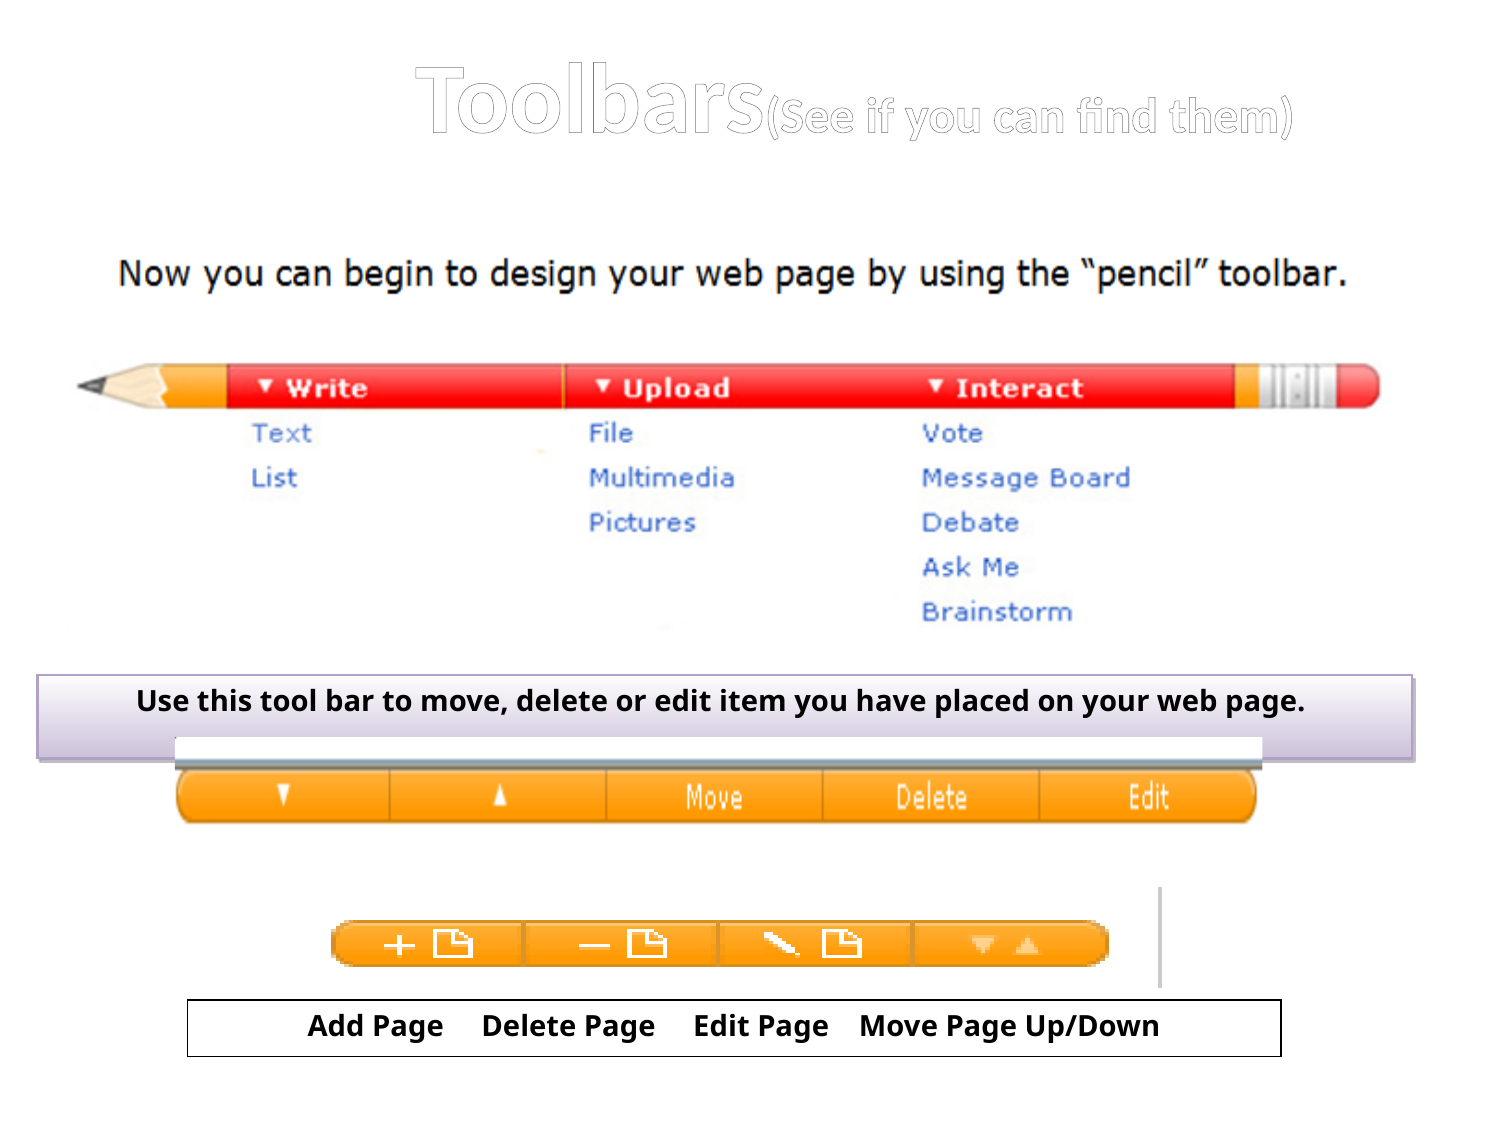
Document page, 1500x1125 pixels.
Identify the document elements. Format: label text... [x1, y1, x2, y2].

text_box Toolbars(See if you can find them) [399, 24, 1500, 160]
text_box Add Page Delete Page Edit Page Move Page Up/Down [187, 999, 1282, 1057]
picture [37, 224, 1414, 638]
picture [324, 887, 1163, 988]
text_box Use this tool bar to move, delete or edit item you have placed on your web page. [37, 674, 1413, 758]
picture [174, 737, 1263, 876]
